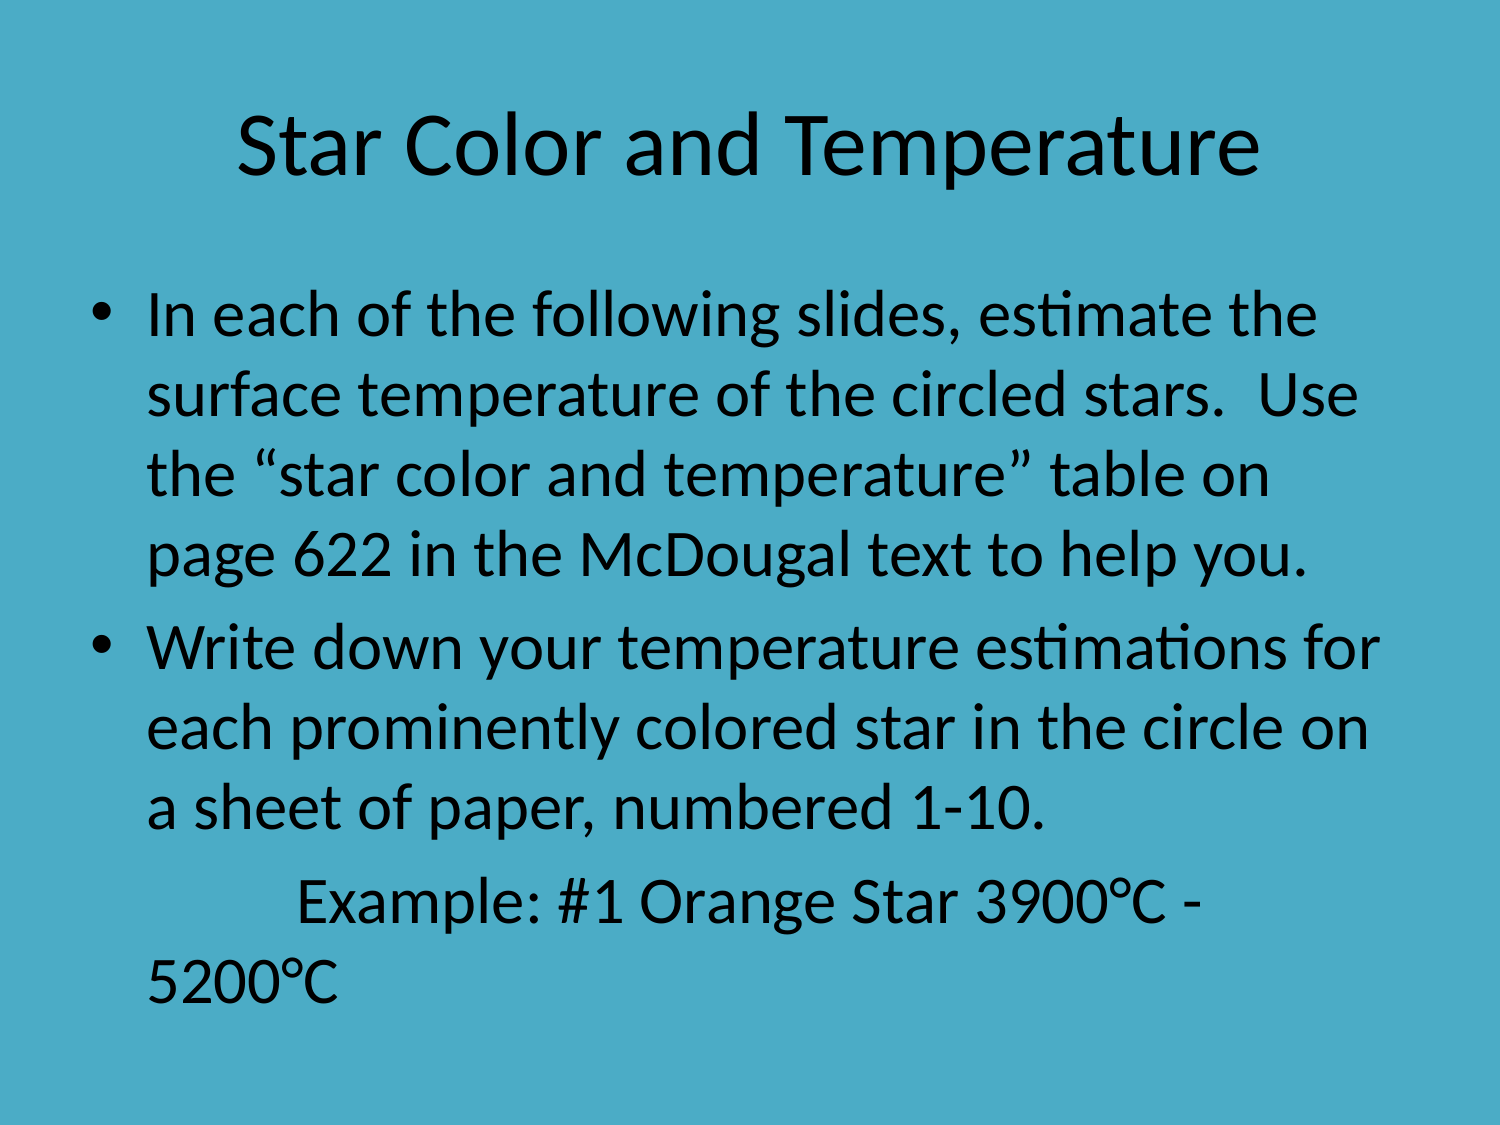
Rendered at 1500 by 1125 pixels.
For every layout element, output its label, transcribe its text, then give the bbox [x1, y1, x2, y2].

list In each of the following slides, estimate the surface temperature of the circled stars. Use the “star color and temperature” table on page 622 in the McDougal text to help you. Write down your temperature estimations for each prominently colored star in the circle on a sheet of paper, numbered 1-10. Example: #1 Orange Star 3900°C - 5200°C [75, 262, 1425, 1005]
title Star Color and Temperature [75, 45, 1425, 233]
